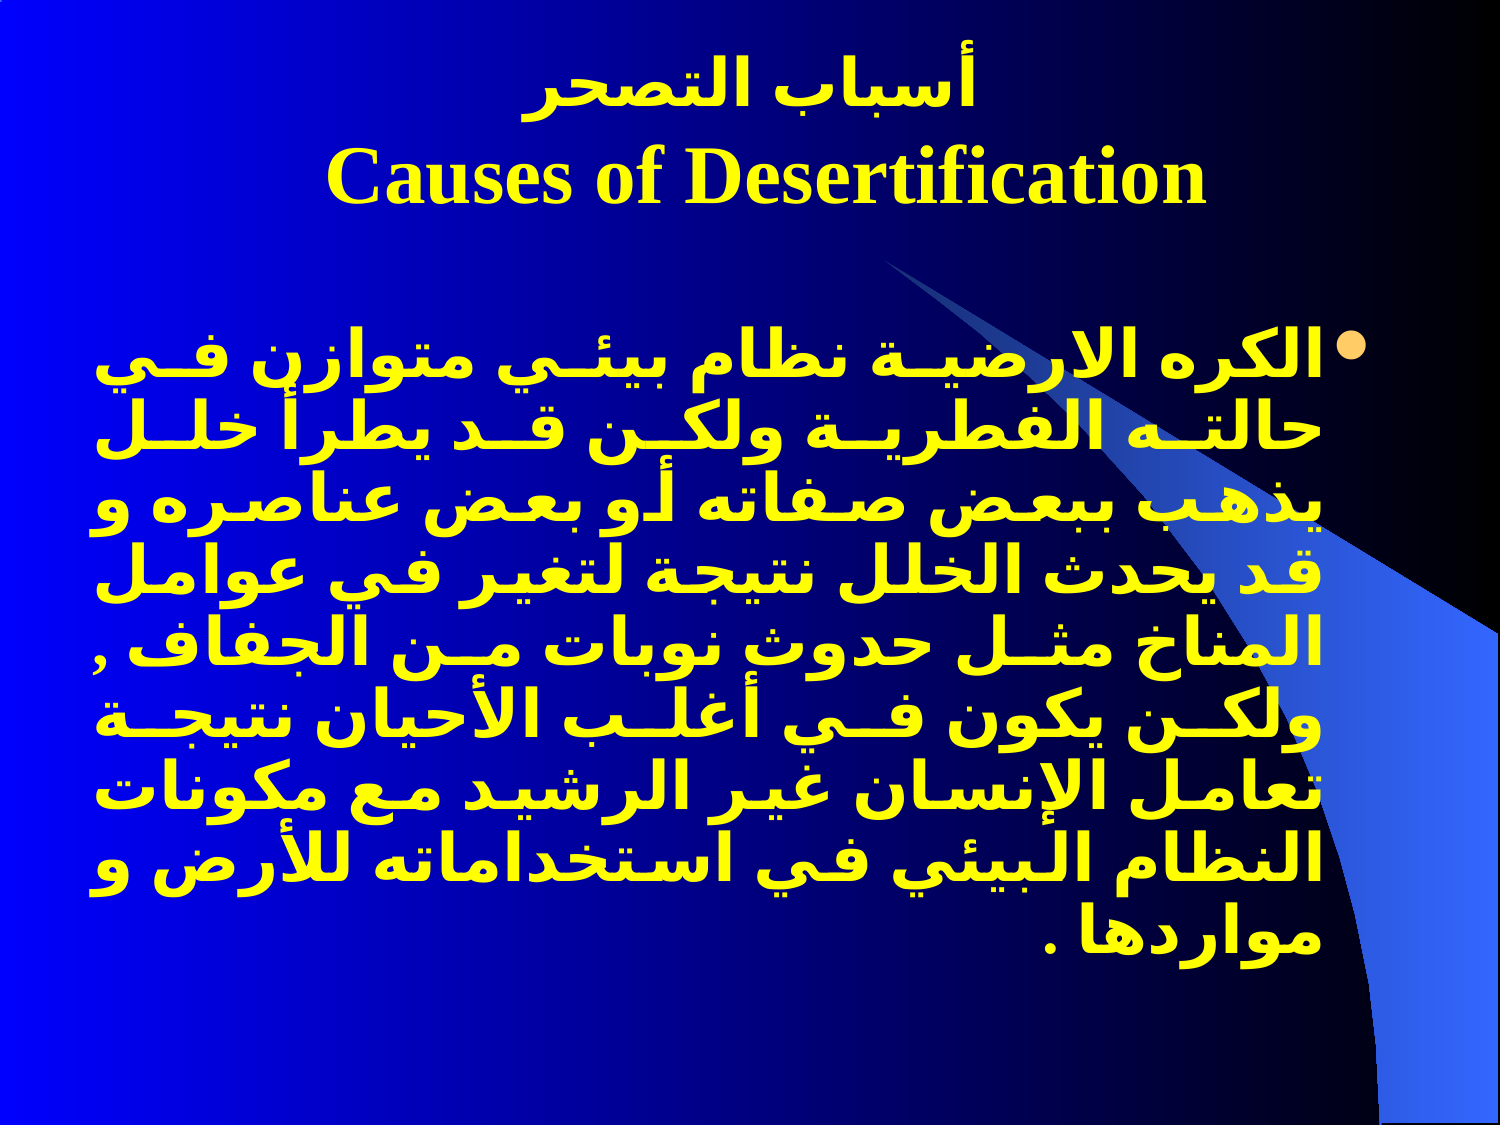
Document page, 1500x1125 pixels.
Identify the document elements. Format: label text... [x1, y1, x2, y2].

title أسباب التصحر Causes of Desertification [76, 42, 1427, 218]
list الكره الارضية نظام بيئي متوازن في حالته الفطرية ولكن قد يطرأ خلل يذهب ببعض صفاته أو بعض عناصره و قد يحدث الخلل نتيجة لتغير في عوامل المناخ مثل حدوث نوبات من الجفاف , ولكن يكون في أغلب الأحيان نتيجة تعامل الإنسان غير الرشيد مع مكونات النظام البيئي في استخداماته للأرض و مواردها . [62, 312, 1413, 893]
